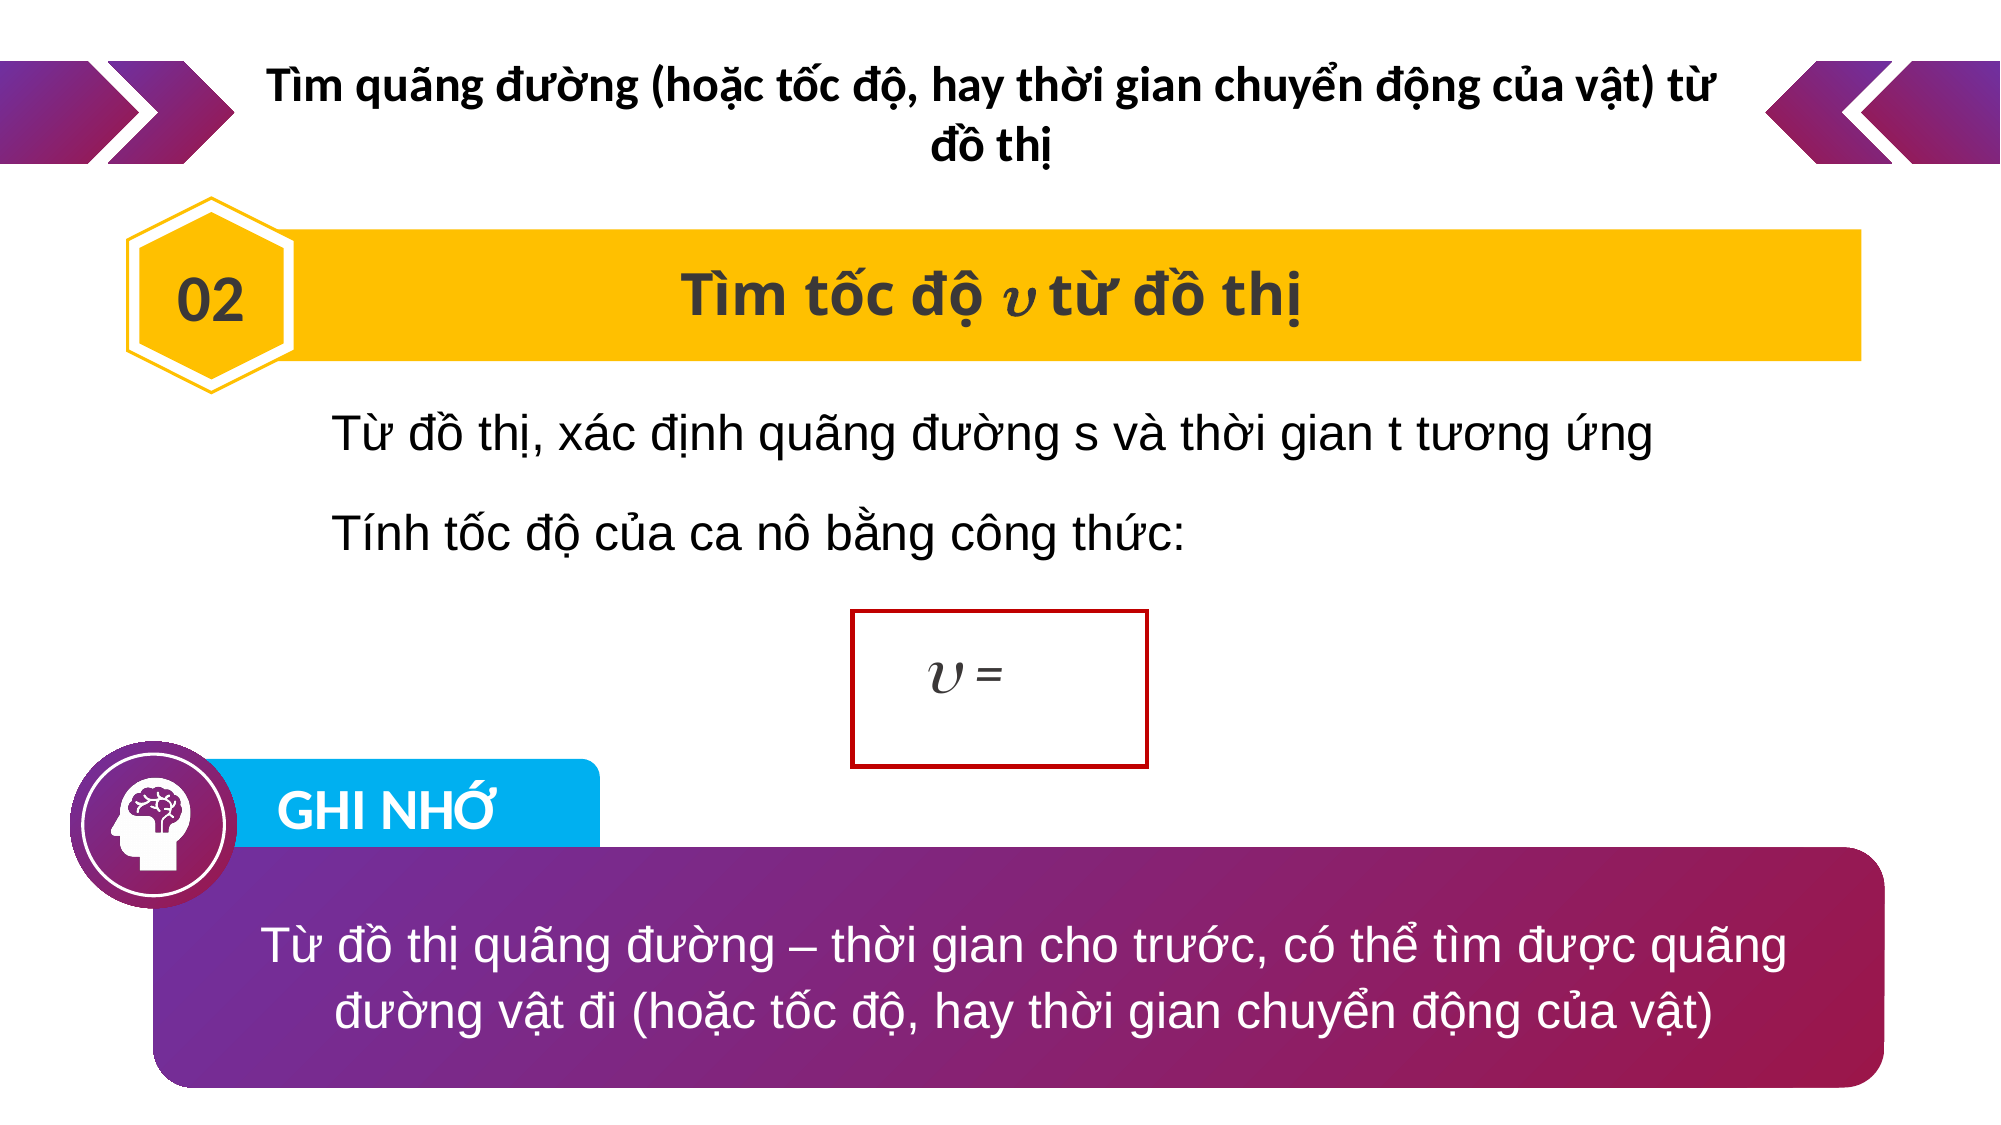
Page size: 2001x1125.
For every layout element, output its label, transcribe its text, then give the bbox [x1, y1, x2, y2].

text_box Tính tốc độ của ca nô bằng công thức: [316, 493, 1222, 568]
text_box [70, 741, 237, 909]
text_box [1859, 60, 2000, 165]
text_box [127, 197, 296, 393]
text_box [296, 229, 1862, 362]
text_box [852, 610, 1148, 767]
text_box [153, 847, 1885, 1088]
text_box Từ đồ thị, xác định quãng đường s và thời gian t tương ứng [316, 392, 1684, 468]
text_box [1764, 60, 1895, 165]
text_box [105, 60, 234, 165]
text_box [237, 758, 600, 847]
text_box Tìm quãng đường (hoặc tốc độ, hay thời gian chuyển động của vật) từ đồ thị [234, 44, 1750, 179]
text_box [0, 60, 141, 165]
